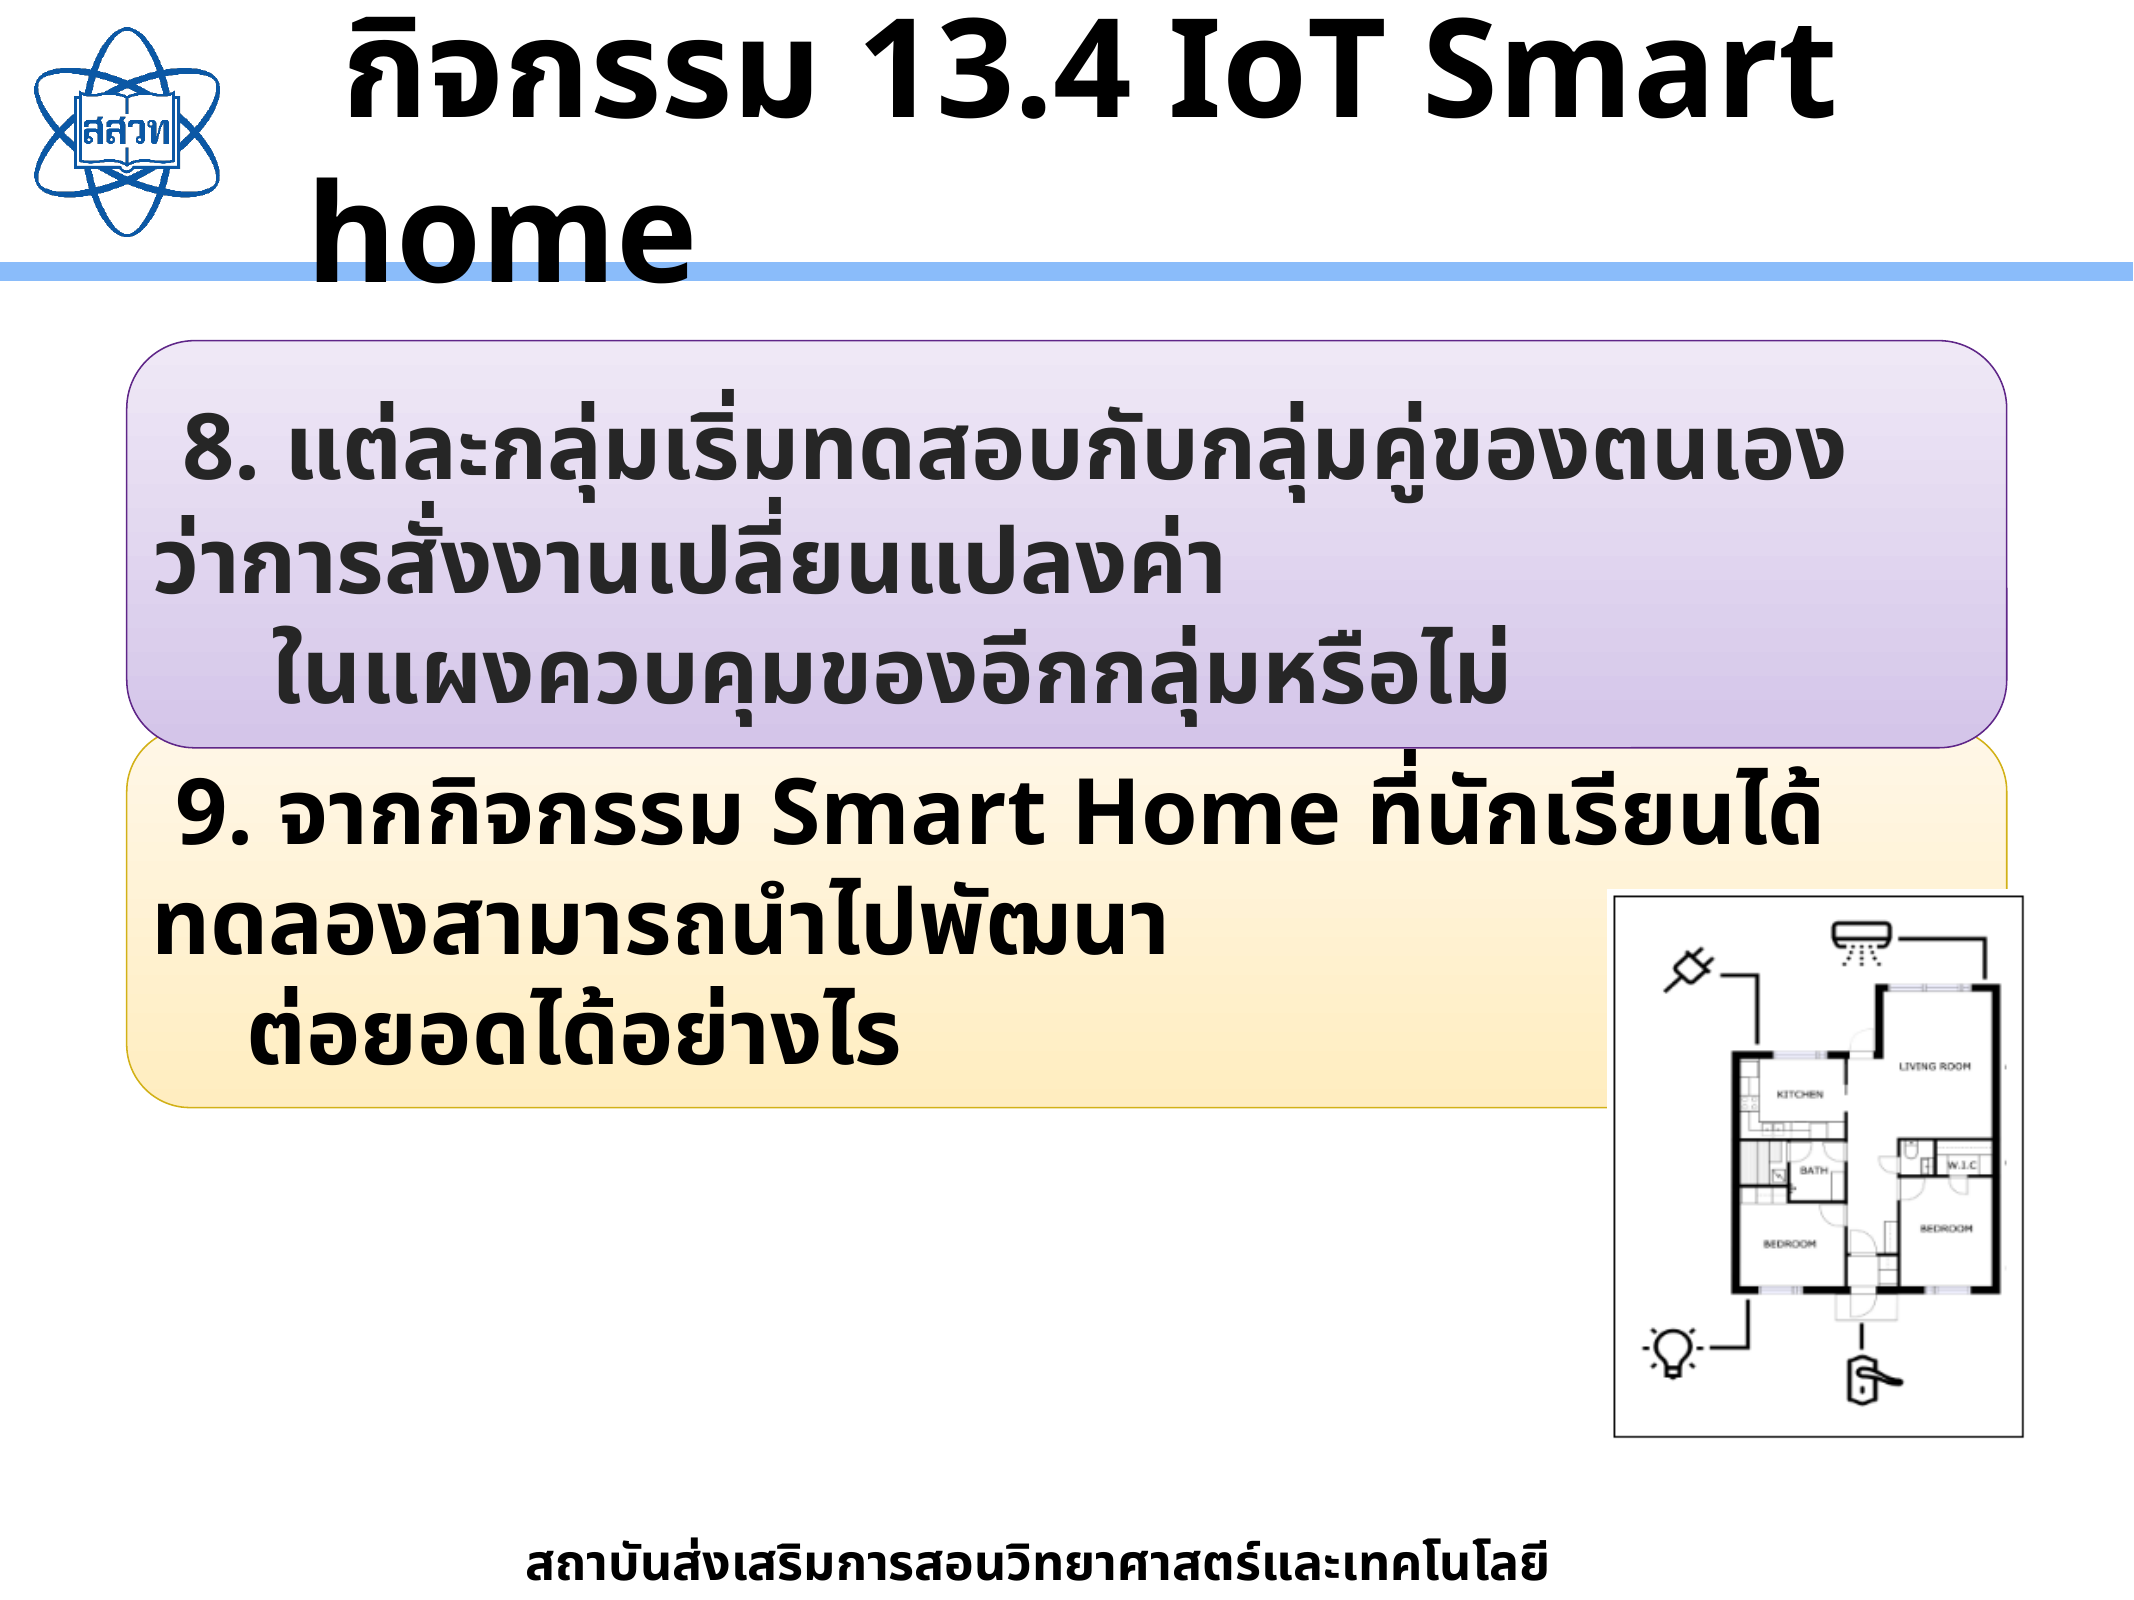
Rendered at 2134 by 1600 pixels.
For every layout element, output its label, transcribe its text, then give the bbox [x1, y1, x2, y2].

text_box กิจกรรม 13.4 IoT Smart home [298, 0, 2002, 269]
text_box สถาบันส่งเสริมการสอนวิทยาศาสตร์และเทคโนโลยี [74, 1522, 2002, 1589]
text_box กิจกรรม 13.4 IoT Smart home [298, 274, 2002, 318]
picture [1607, 888, 2031, 1446]
picture [33, 27, 220, 237]
text_box 8. แต่ละกลุ่มเริ่มทดสอบกับกลุ่มคู่ของตนเองว่าการสั่งงานเปลี่ยนแปลงค่า ในแผงควบคุมของอีกกลุ่มหรือไม่ [125, 339, 2008, 749]
text_box 9. จากกิจกรรม Smart Home ที่นักเรียนได้ทดลองสามารถนำไปพัฒนา ต่อยอดได้อย่างไร [125, 737, 2008, 1109]
